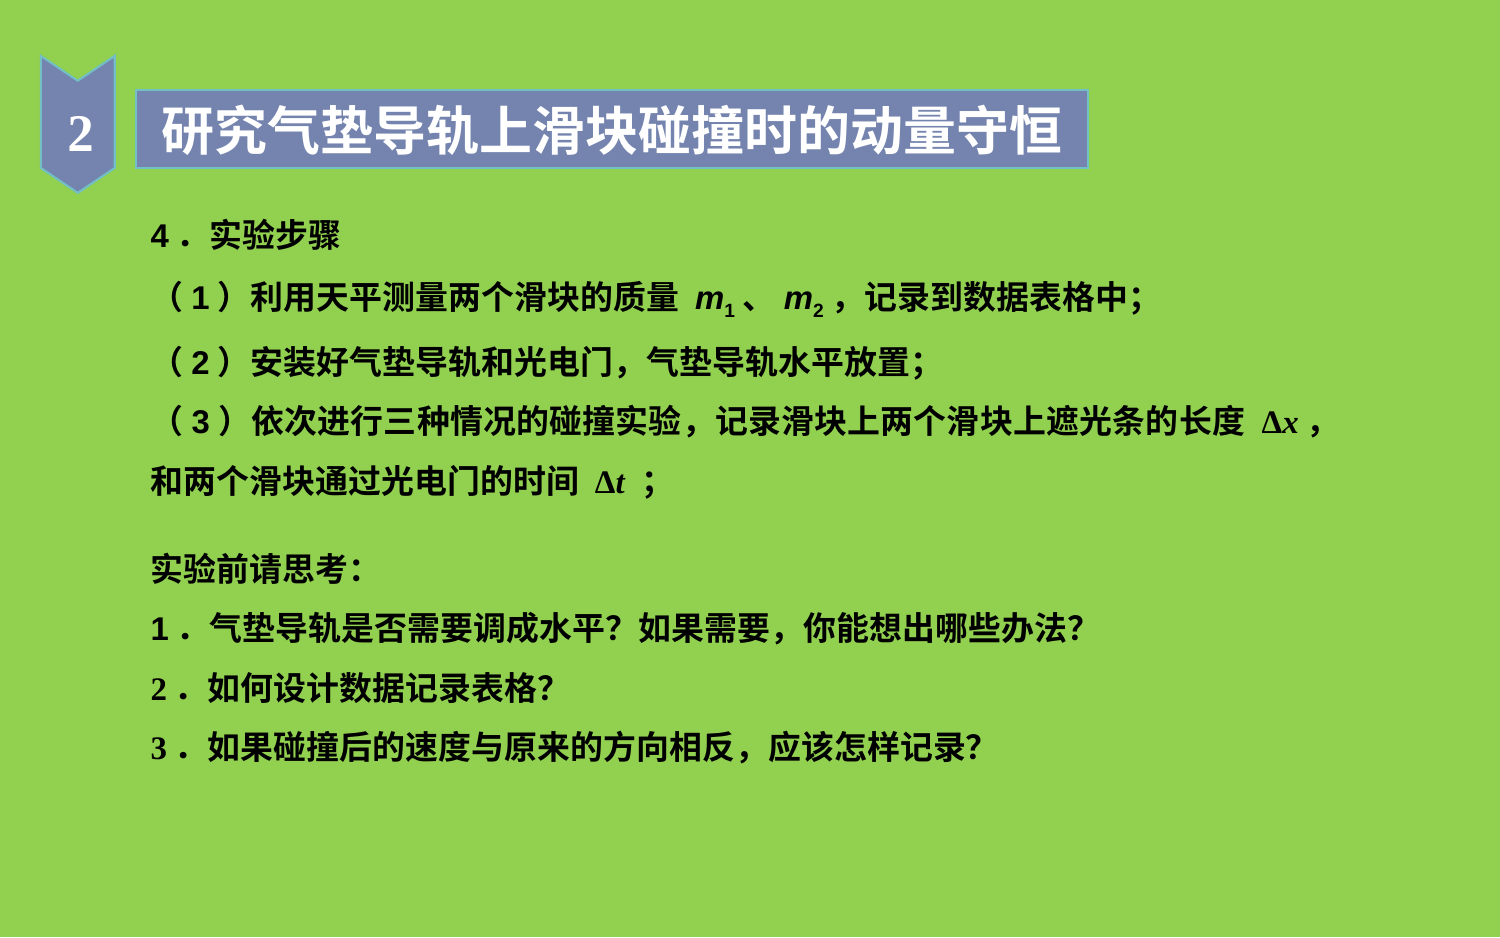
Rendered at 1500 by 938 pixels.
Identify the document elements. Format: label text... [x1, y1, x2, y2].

text_box 实验前请思考： 1．气垫导轨是否需要调成水平？如果需要，你能想出哪些办法？ 2．如何设计数据记录表格？ 3．如果碰撞后的速度与原来的方向相反，应该怎样记录？ [135, 521, 1355, 791]
text_box 4．实验步骤 （1）利用天平测量两个滑块的质量 m1、m2，记录到数据表格中； （2）安装好气垫导轨和光电门，气垫导轨水平放置； （3）依次进行三种情况的碰撞实验，记录滑块上两个滑块上遮光条的长度 Δx，和两个滑块通过光电门的时间 Δt ； [135, 187, 1355, 505]
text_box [40, 55, 115, 194]
text_box 研究气垫导轨上滑块碰撞时的动量守恒 [135, 90, 1089, 169]
